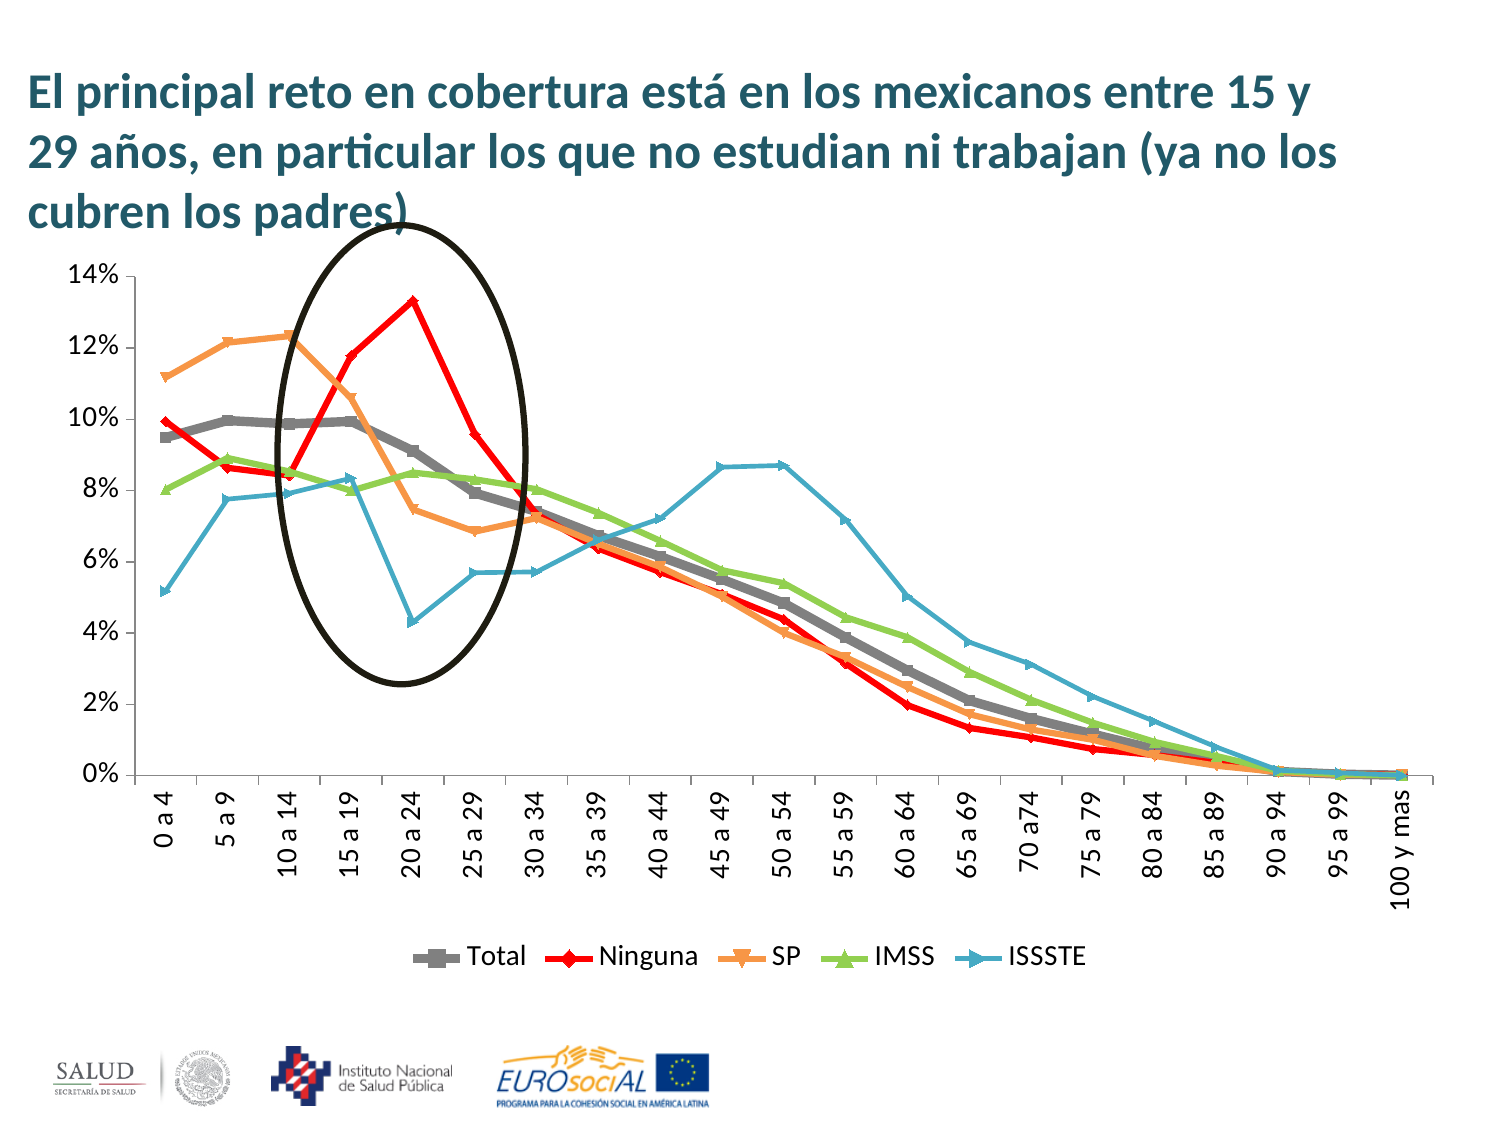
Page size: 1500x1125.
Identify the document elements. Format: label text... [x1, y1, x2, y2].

chart [38, 246, 1462, 980]
title El principal reto en cobertura está en los mexicanos entre 15 y 29 años, en particular los que no estudian ni trabajan (ya no los cubren los padres) [12, 54, 1363, 243]
picture [490, 1037, 715, 1116]
picture [53, 1041, 231, 1112]
picture [271, 1046, 452, 1106]
text_box [347, 223, 456, 245]
